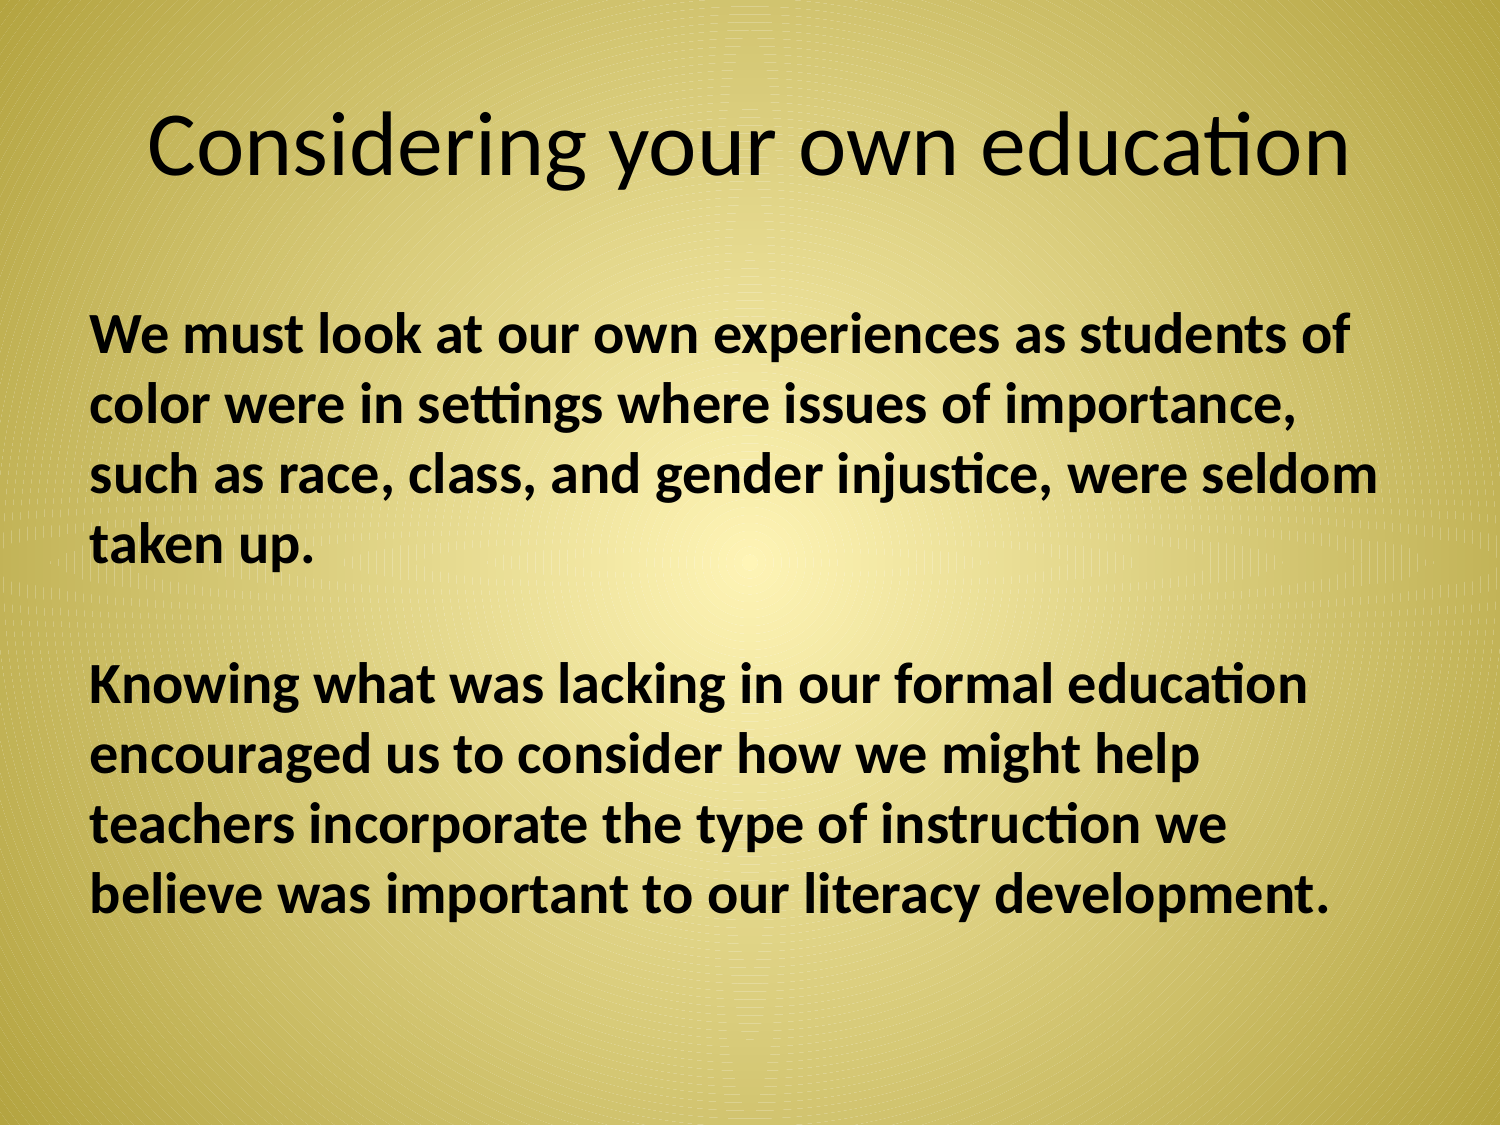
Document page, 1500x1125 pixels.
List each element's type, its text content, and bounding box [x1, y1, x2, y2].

title Considering your own education [75, 45, 1425, 233]
text_box We must look at our own experiences as students of color were in settings where issues of importance, such as race, class, and gender injustice, were seldom taken up. Knowing what was lacking in our formal education encouraged us to consider how we might help teachers incorporate the type of instruction we believe was important to our literacy development. [74, 287, 1425, 933]
